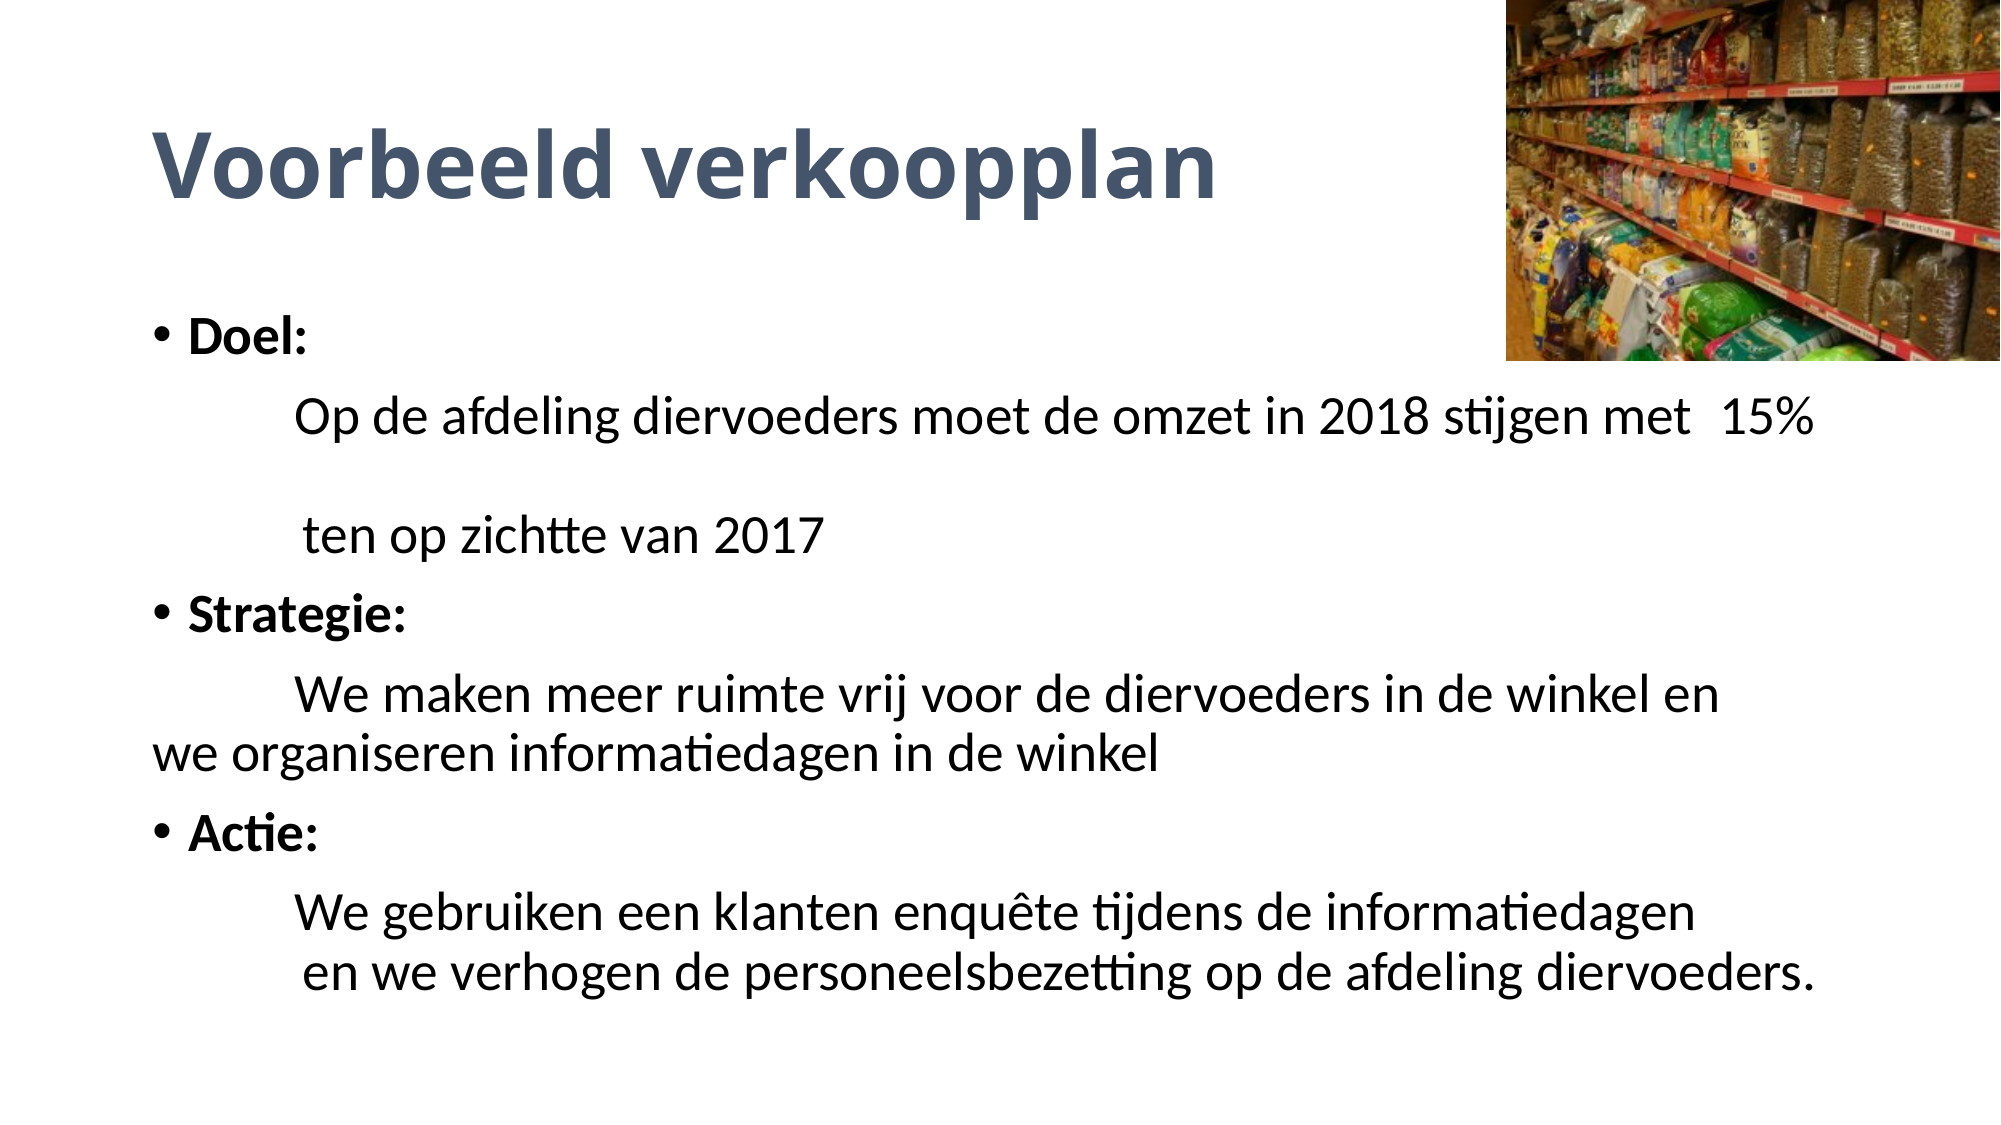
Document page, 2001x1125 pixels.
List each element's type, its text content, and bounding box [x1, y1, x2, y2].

picture [1505, 0, 2000, 361]
list Doel: Op de afdeling diervoeders moet de omzet in 2018 stijgen met 15% ten op zichtte van 2017 Strategie: We maken meer ruimte vrij voor de diervoeders in de winkel en we organiseren informatiedagen in de winkel Actie: We gebruiken een klanten enquête tijdens de informatiedagen en we verhogen de personeelsbezetting op de afdeling diervoeders. [137, 299, 1939, 1014]
title Voorbeeld verkoopplan [137, 59, 1505, 278]
